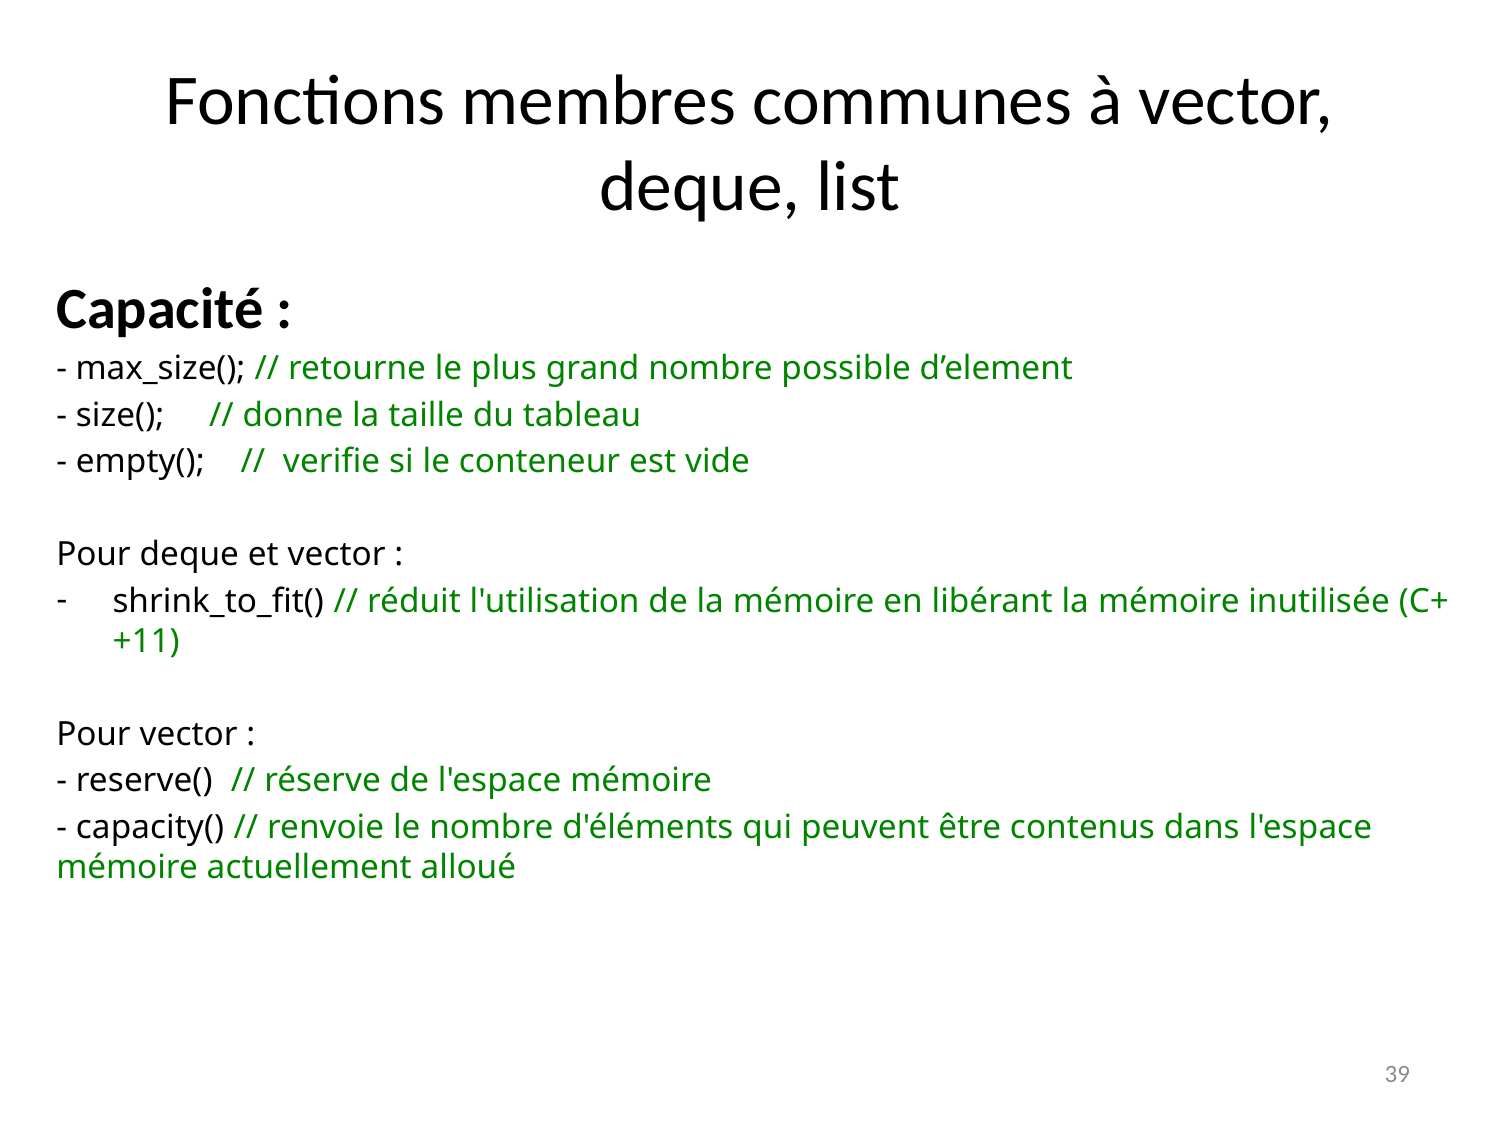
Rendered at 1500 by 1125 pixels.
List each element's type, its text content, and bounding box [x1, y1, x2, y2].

title Fonctions membres communes à vector, deque, list [75, 45, 1425, 233]
slide_number 39 [1074, 1042, 1425, 1103]
list Capacité : - max_size(); // retourne le plus grand nombre possible d’element - size(); // donne la taille du tableau - empty(); // verifie si le conteneur est vide Pour deque et vector : shrink_to_fit() // réduit l'utilisation de la mémoire en libérant la mémoire inutilisée (C++11) Pour vector : - reserve() // réserve de l'espace mémoire - capacity() // renvoie le nombre d'éléments qui peuvent être contenus dans l'espace mémoire actuellement alloué [41, 262, 1471, 1005]
